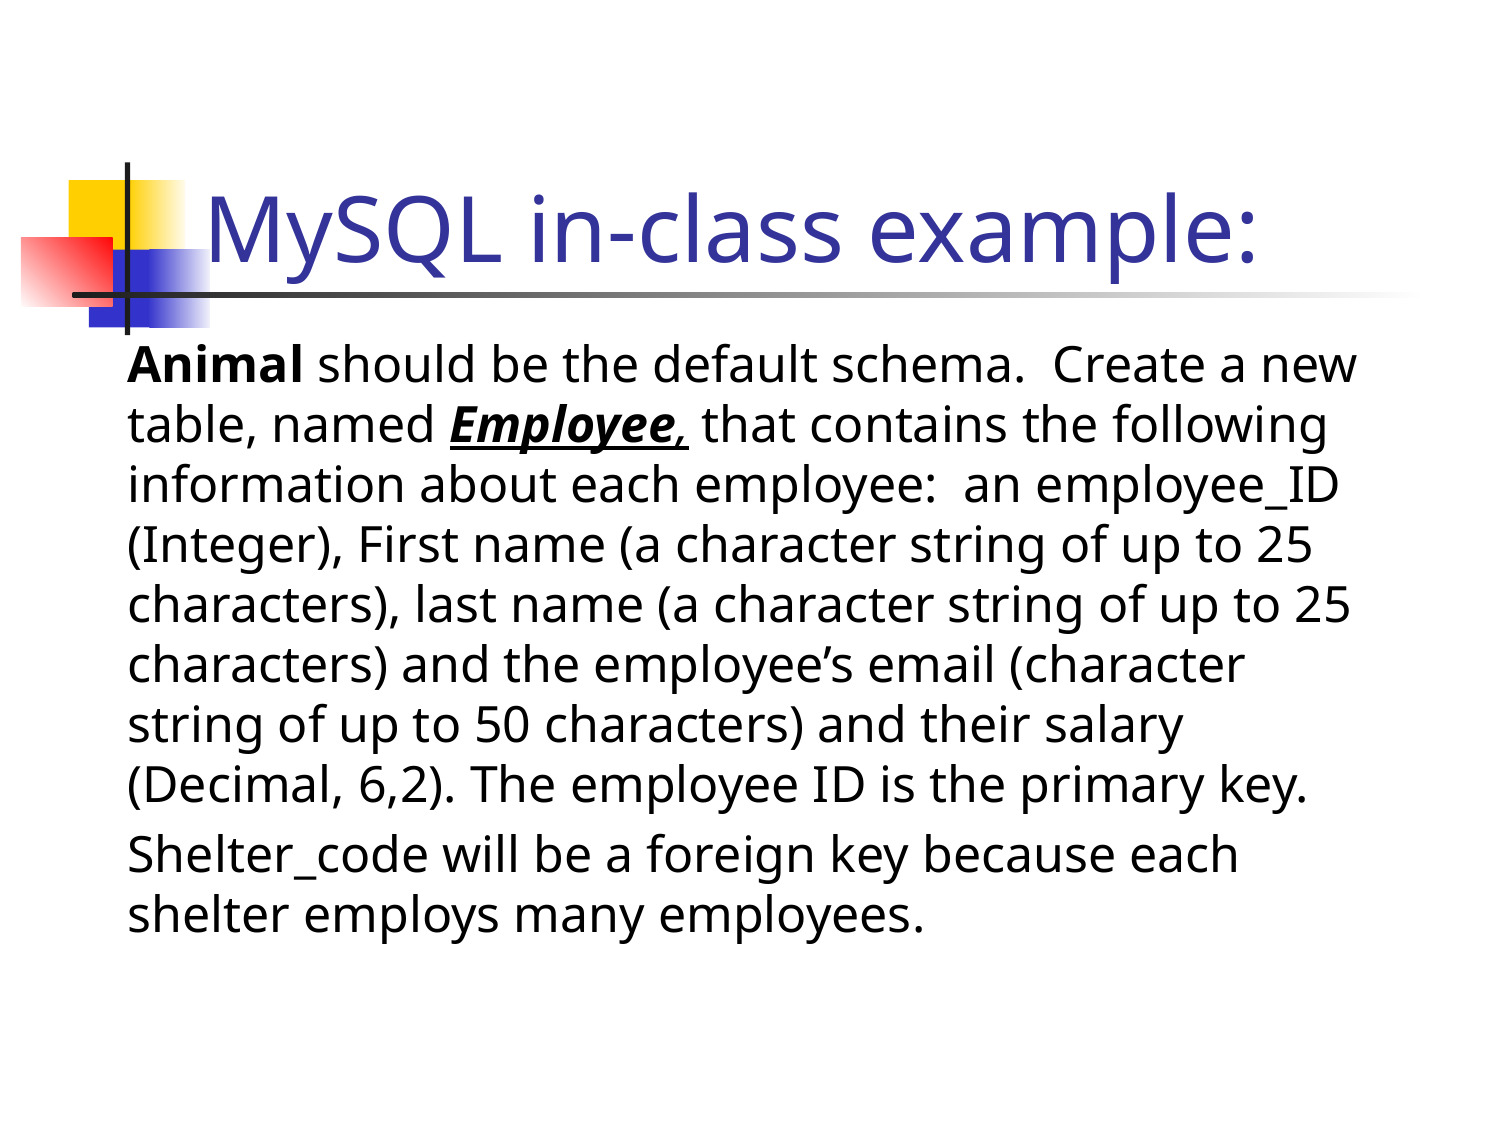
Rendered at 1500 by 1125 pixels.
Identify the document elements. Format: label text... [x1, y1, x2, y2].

list Animal should be the default schema. Create a new table, named Employee, that contains the following information about each employee: an employee_ID (Integer), First name (a character string of up to 25 characters), last name (a character string of up to 25 characters) and the employee’s email (character string of up to 50 characters) and their salary (Decimal, 6,2). The employee ID is the primary key. Shelter_code will be a foreign key because each shelter employs many employees. [112, 324, 1388, 1000]
title MySQL in-class example: [188, 101, 1468, 289]
